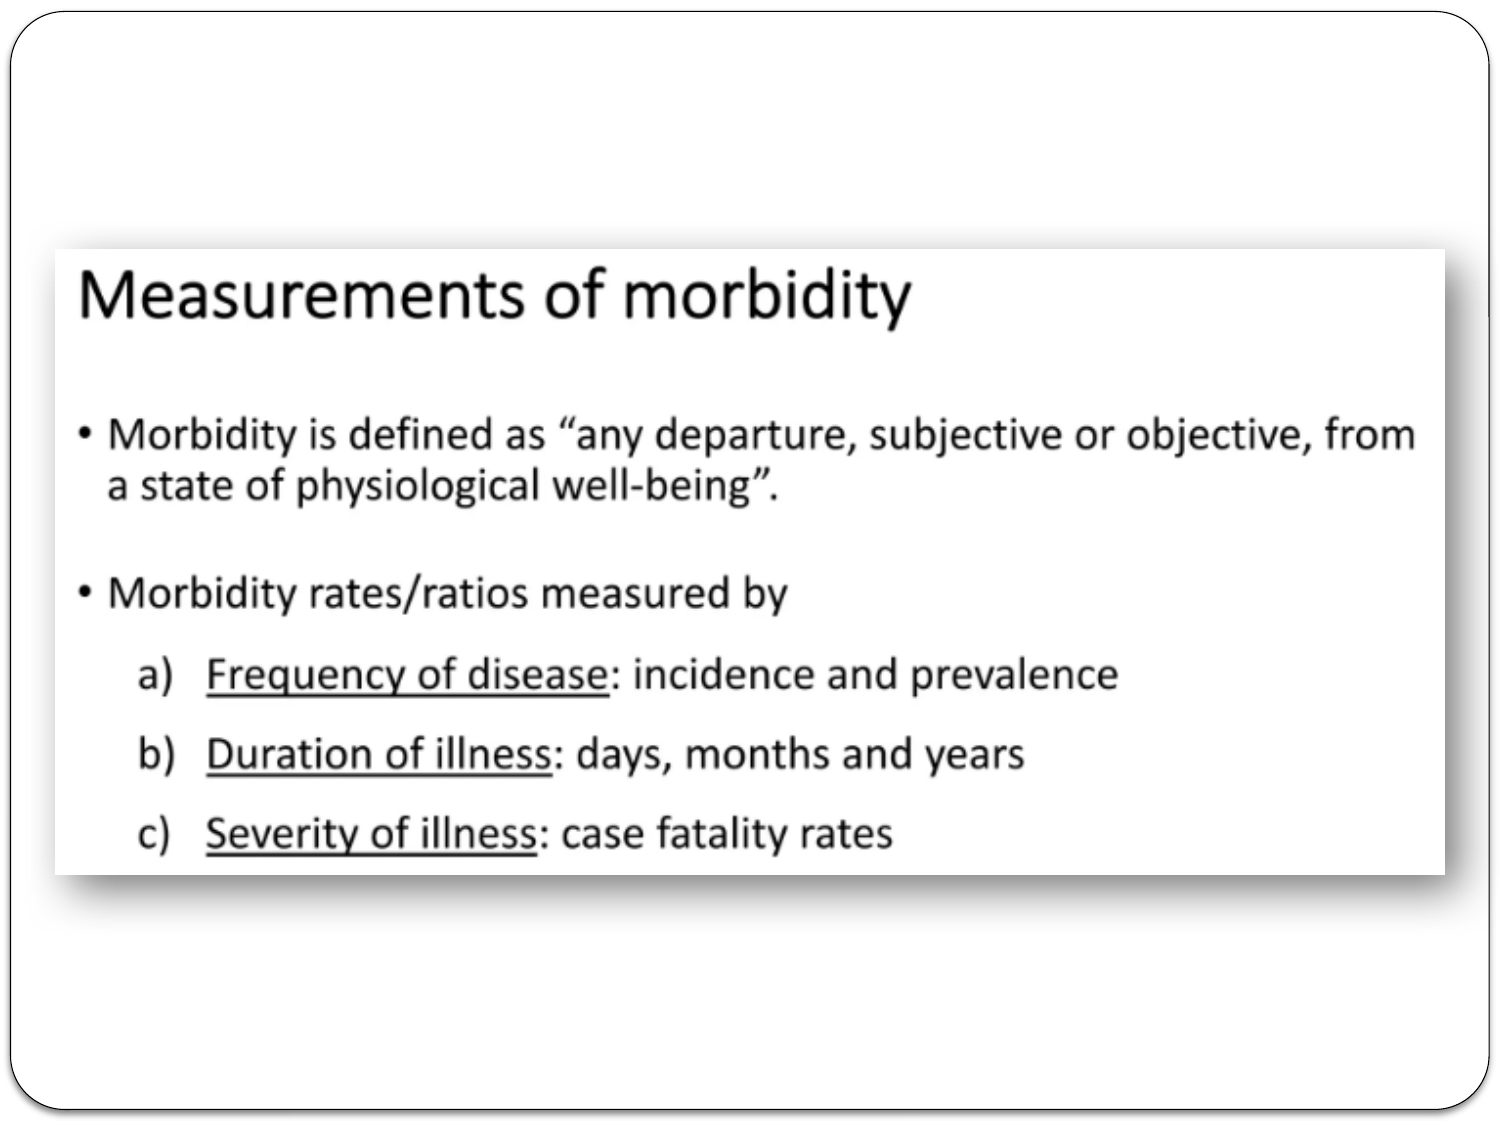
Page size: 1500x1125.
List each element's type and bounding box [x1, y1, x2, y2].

picture [55, 249, 1445, 876]
